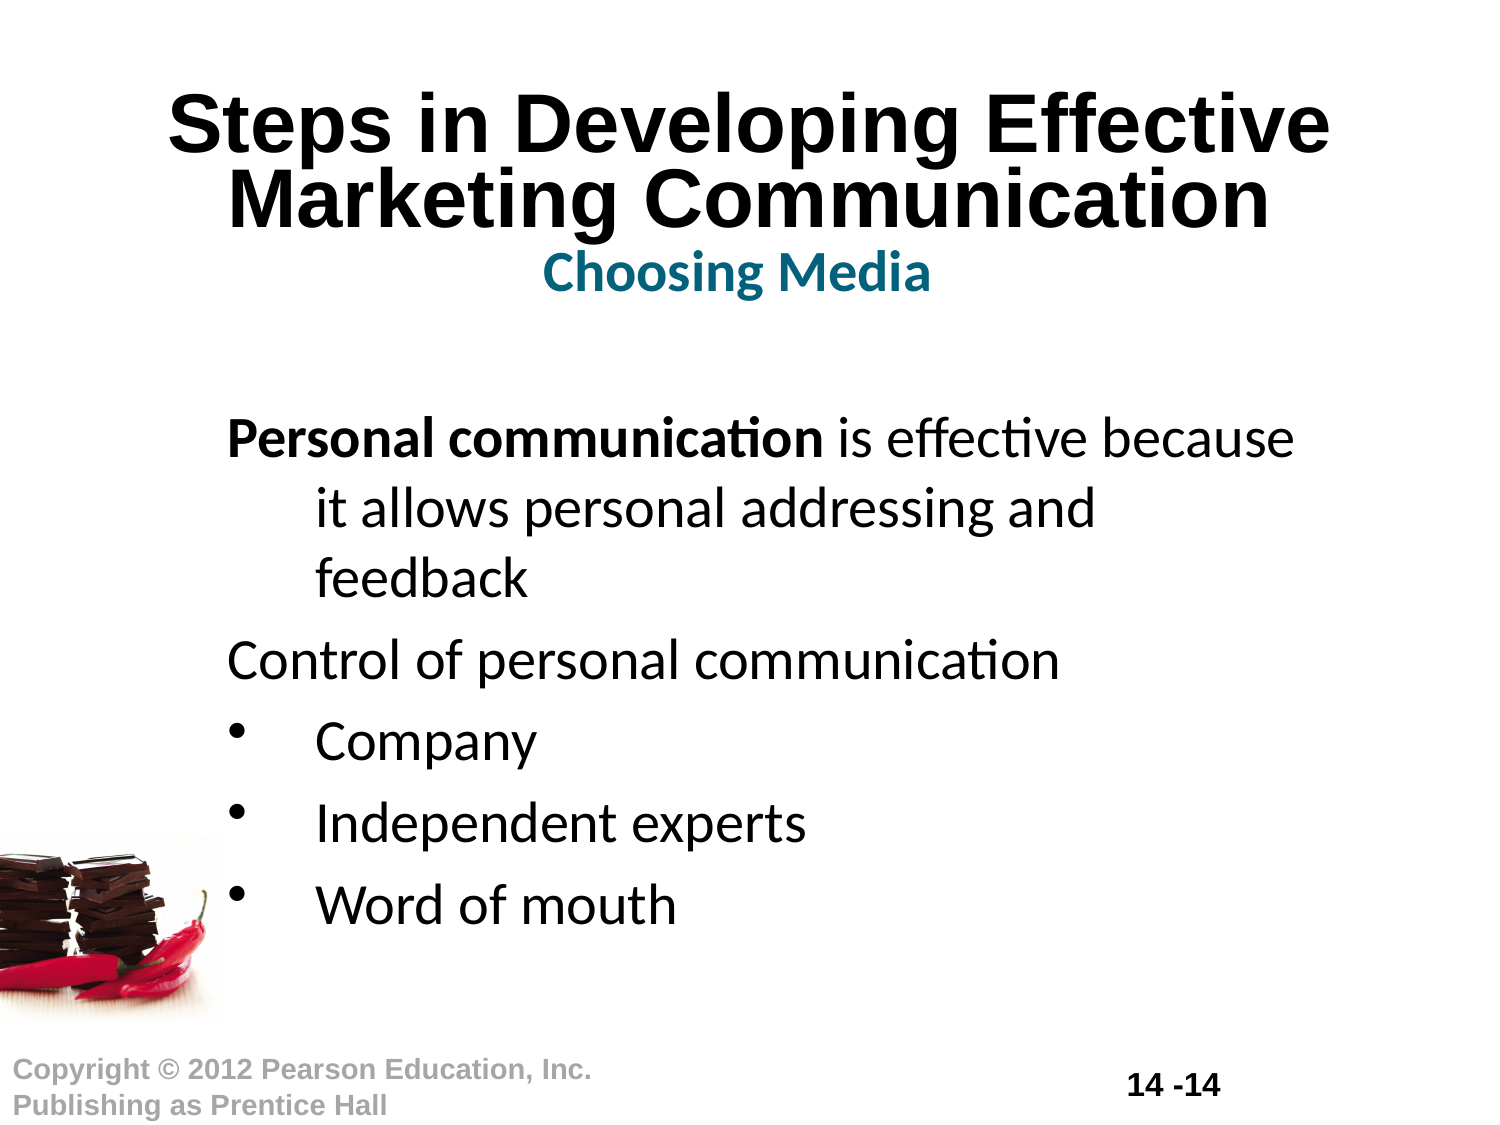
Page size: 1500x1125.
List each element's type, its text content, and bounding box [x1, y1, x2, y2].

picture [0, 837, 226, 1025]
list Choosing Media [149, 237, 1326, 301]
list Personal communication is effective because it allows personal addressing and feedback Control of personal communication Company Independent experts Word of mouth [212, 301, 1326, 976]
title Steps in Developing Effective Marketing Communication [112, 37, 1388, 226]
